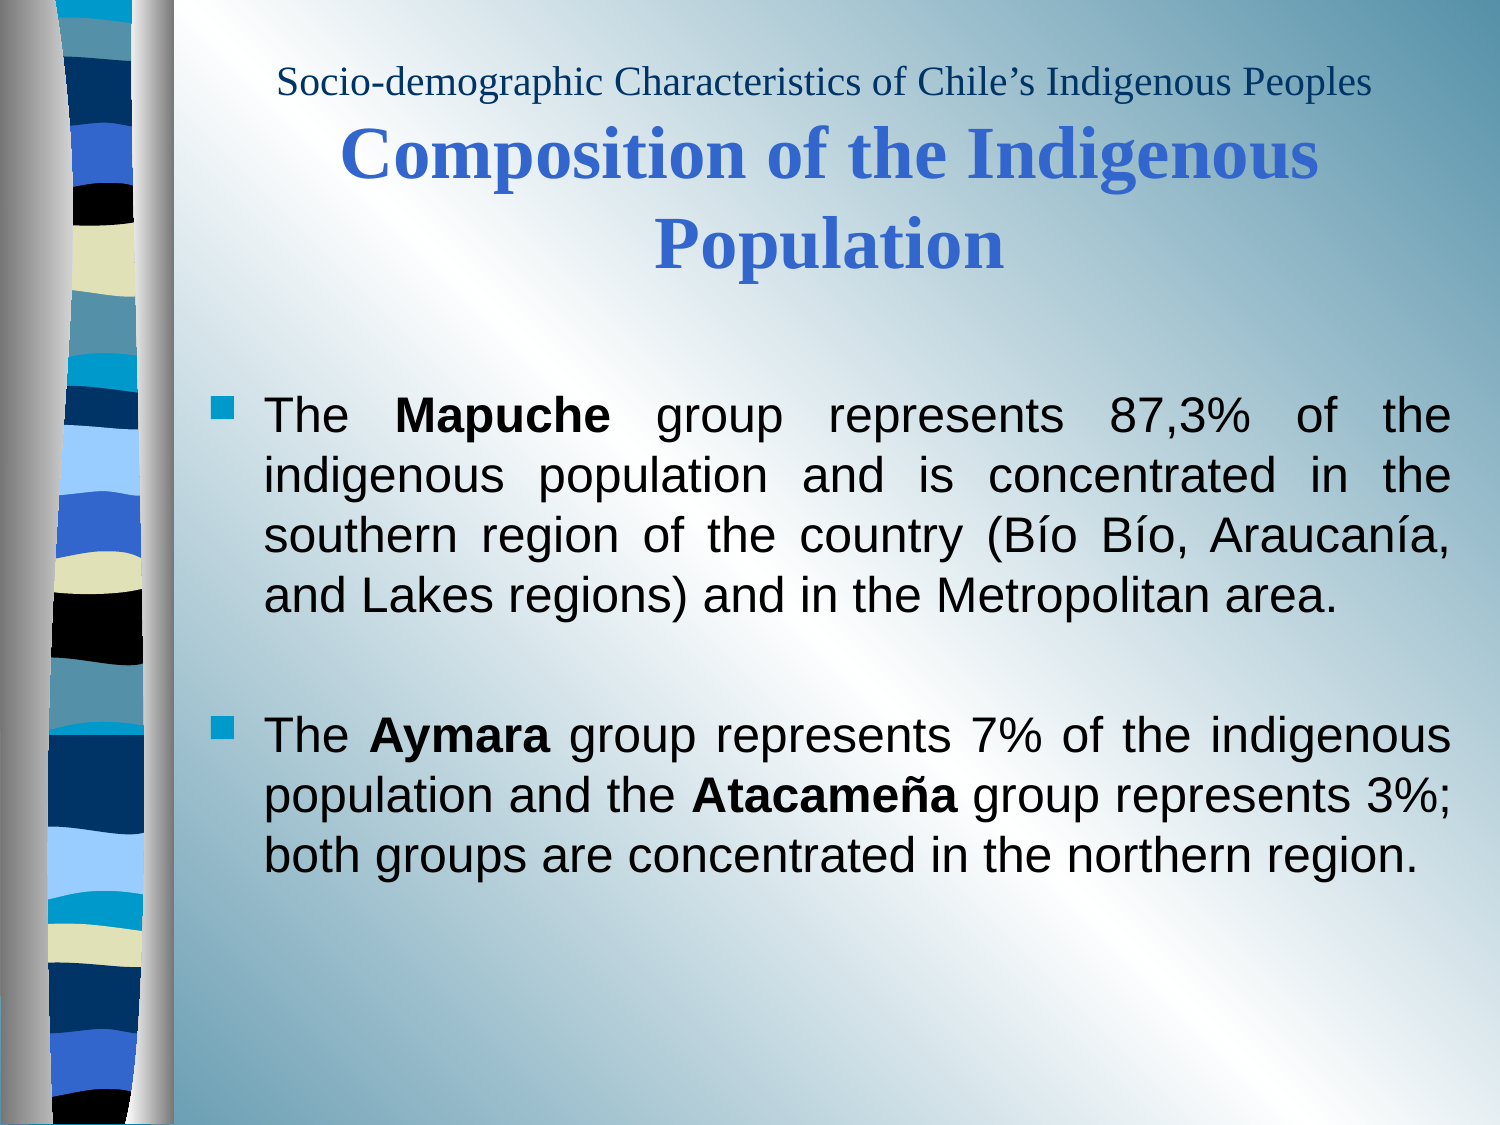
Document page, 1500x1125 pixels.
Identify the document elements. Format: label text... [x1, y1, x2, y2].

title Socio-demographic Characteristics of Chile’s Indigenous Peoples Composition of the Indigenous Population [192, 74, 1468, 263]
list The Mapuche group represents 87,3% of the indigenous population and is concentrated in the southern region of the country (Bío Bío, Araucanía, and Lakes regions) and in the Metropolitan area. The Aymara group represents 7% of the indigenous population and the Atacameña group represents 3%; both groups are concentrated in the northern region. [192, 374, 1468, 1001]
